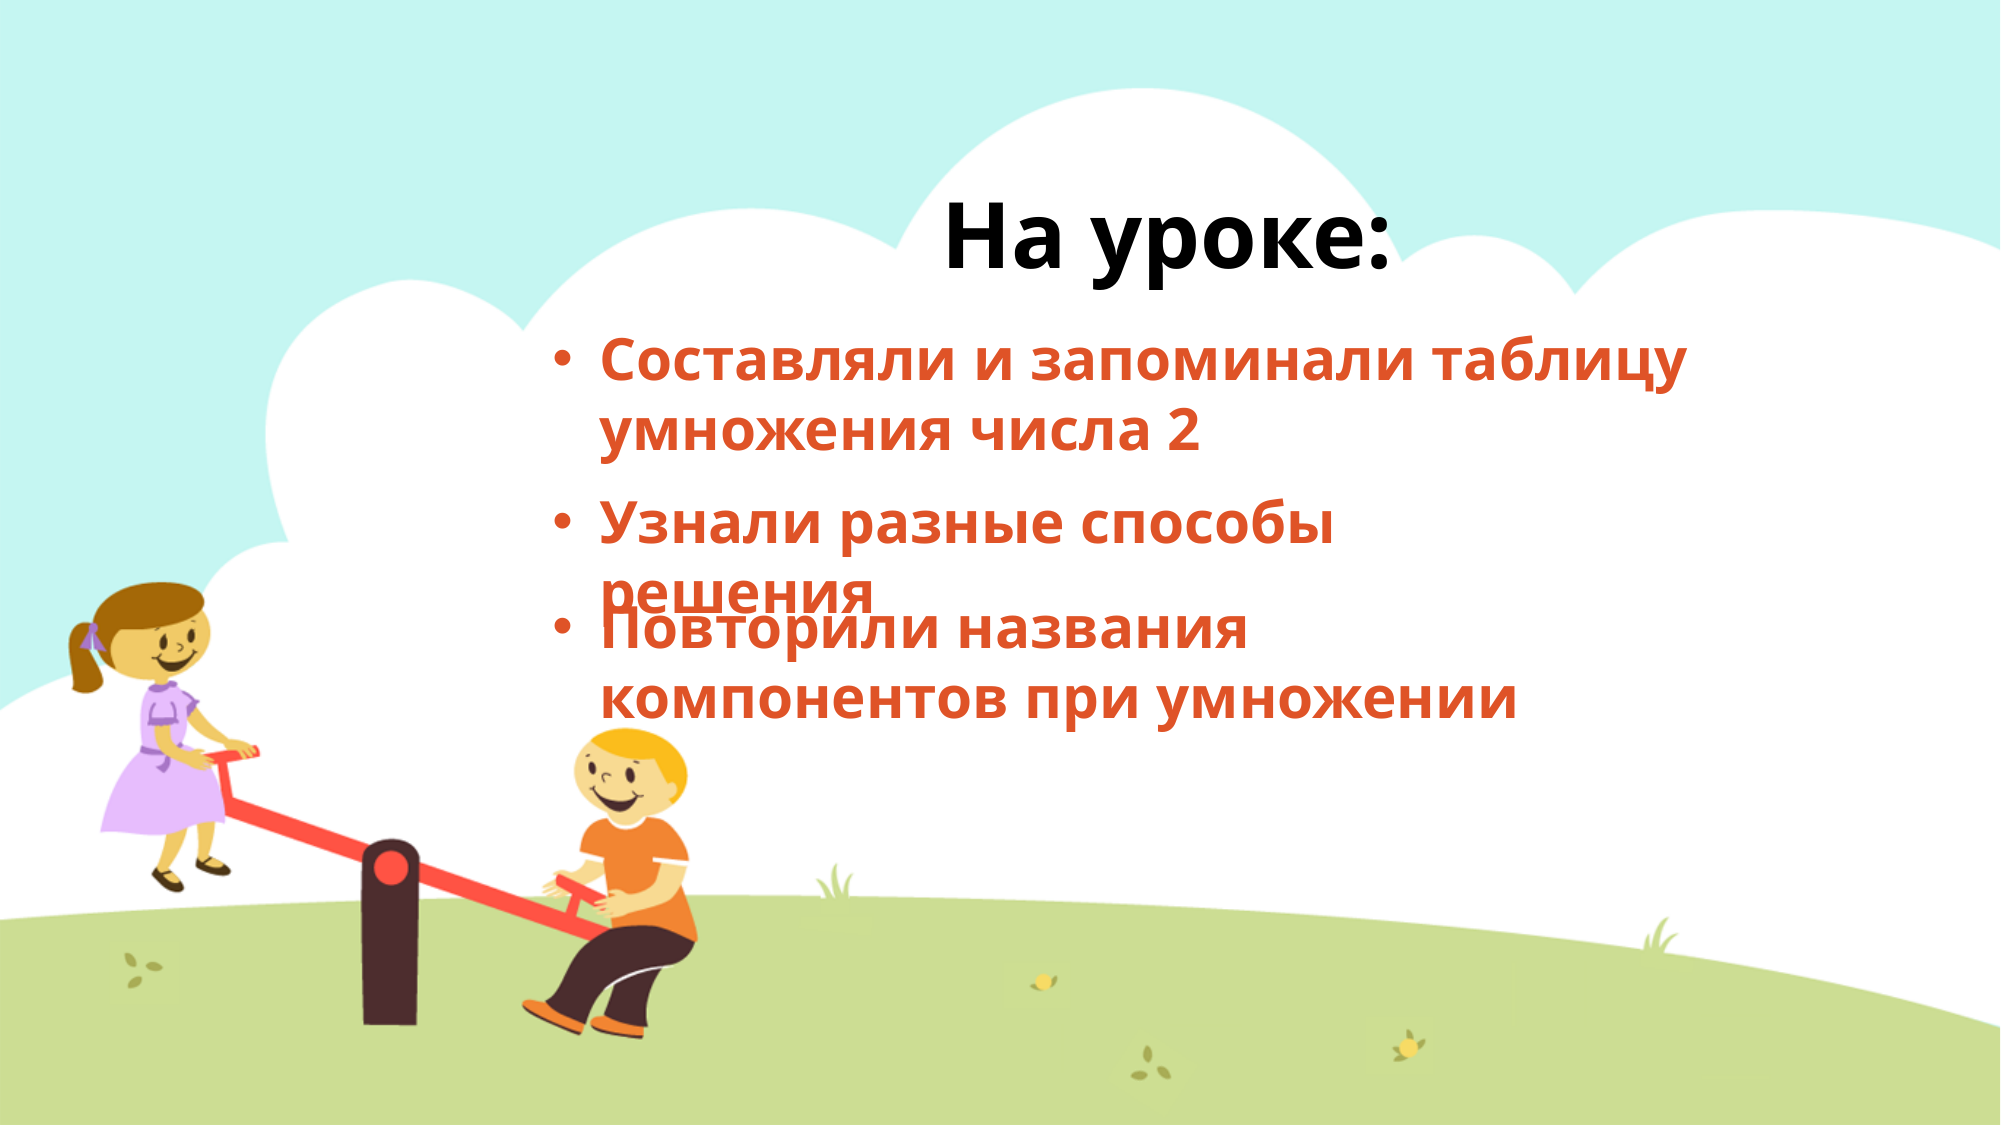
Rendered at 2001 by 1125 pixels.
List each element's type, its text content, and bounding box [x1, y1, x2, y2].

title На уроке: [926, 147, 1480, 297]
text_box Составляли и запоминали таблицу умножения числа 2 [537, 314, 1869, 470]
text_box Повторили названия компонентов при умножении [537, 582, 1688, 738]
text_box Узнали разные способы решения [537, 477, 1643, 582]
picture [0, 0, 2001, 1125]
